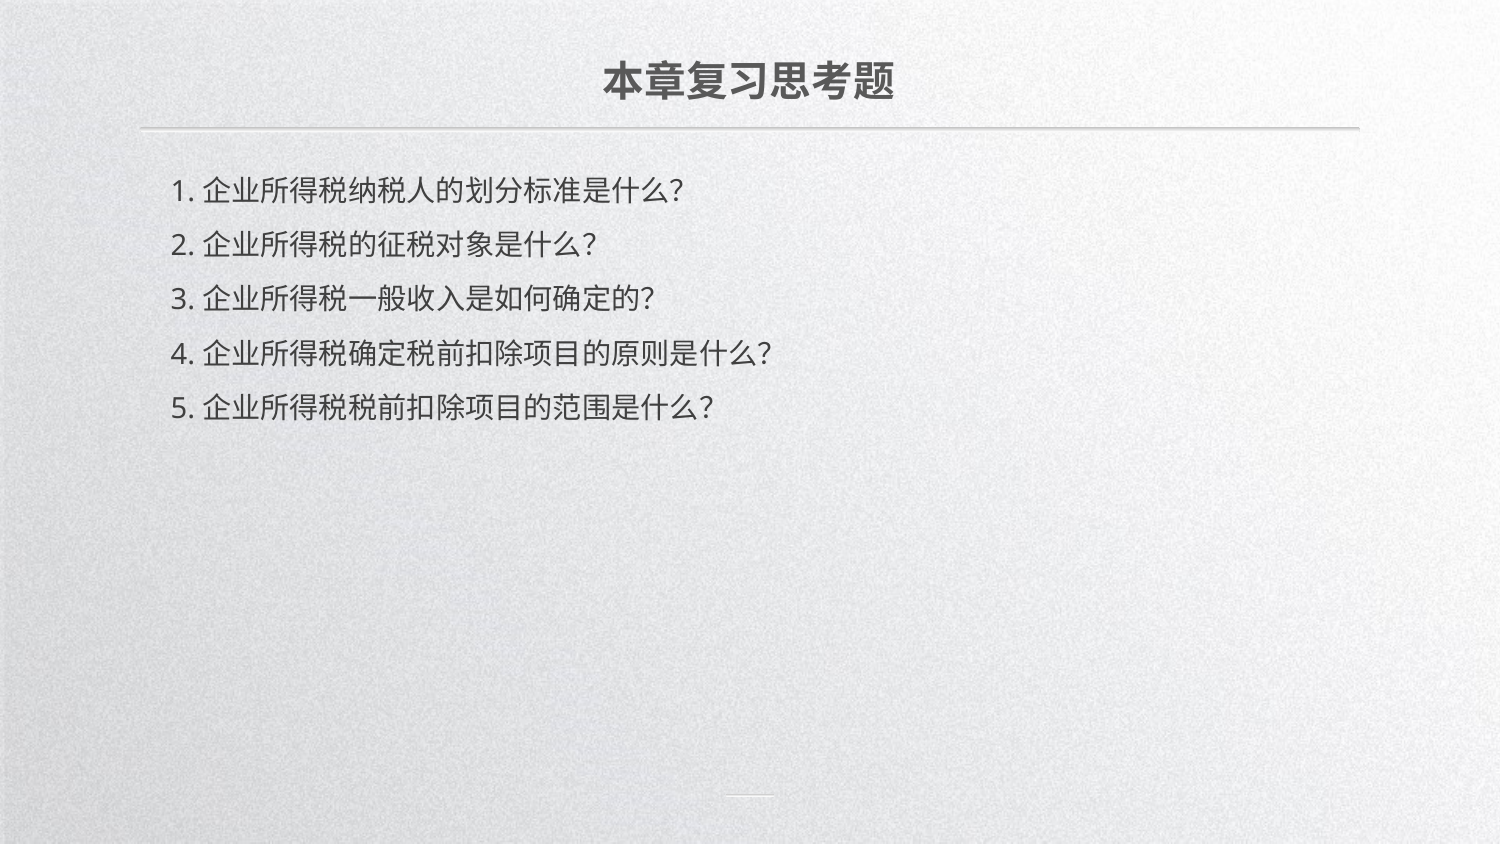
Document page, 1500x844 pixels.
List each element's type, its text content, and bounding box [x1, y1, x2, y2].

picture [0, 0, 1500, 844]
text_box 本章复习思考题 [459, 49, 1038, 111]
text_box 1.企业所得税纳税人的划分标准是什么？ 2.企业所得税的征税对象是什么？ 3.企业所得税一般收入是如何确定的？ 4.企业所得税确定税前扣除项目的原则是什么？ 5.企业所得税税前扣除项目的范围是什么？ [159, 159, 1341, 431]
